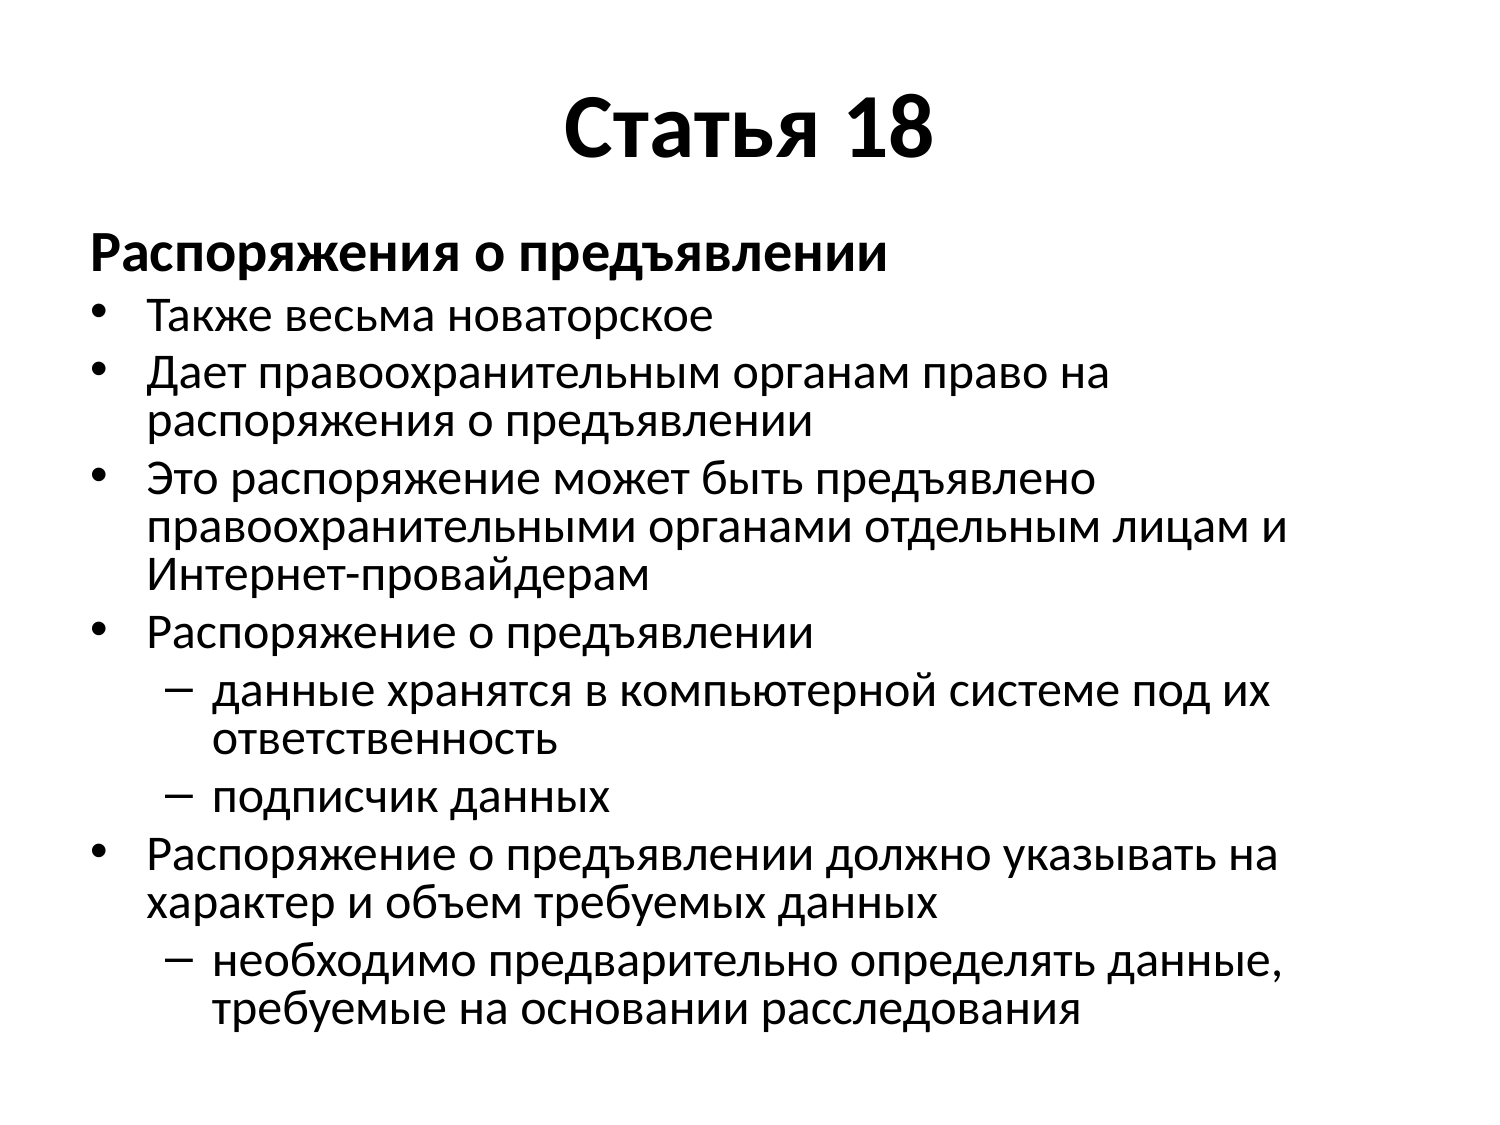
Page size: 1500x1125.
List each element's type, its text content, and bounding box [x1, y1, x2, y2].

list Распоряжения о предъявлении Также весьма новаторское Дает правоохранительным органам право на распоряжения о предъявлении Это распоряжение может быть предъявлено правоохранительными органами отдельным лицам и Интернет-провайдерам Распоряжение о предъявлении данные хранятся в компьютерной системе под их ответственность подписчик данных Распоряжение о предъявлении должно указывать на характер и объем требуемых данных необходимо предварительно определять данные, требуемые на основании расследования [74, 219, 1426, 1083]
title Статья 18 [74, 44, 1426, 198]
